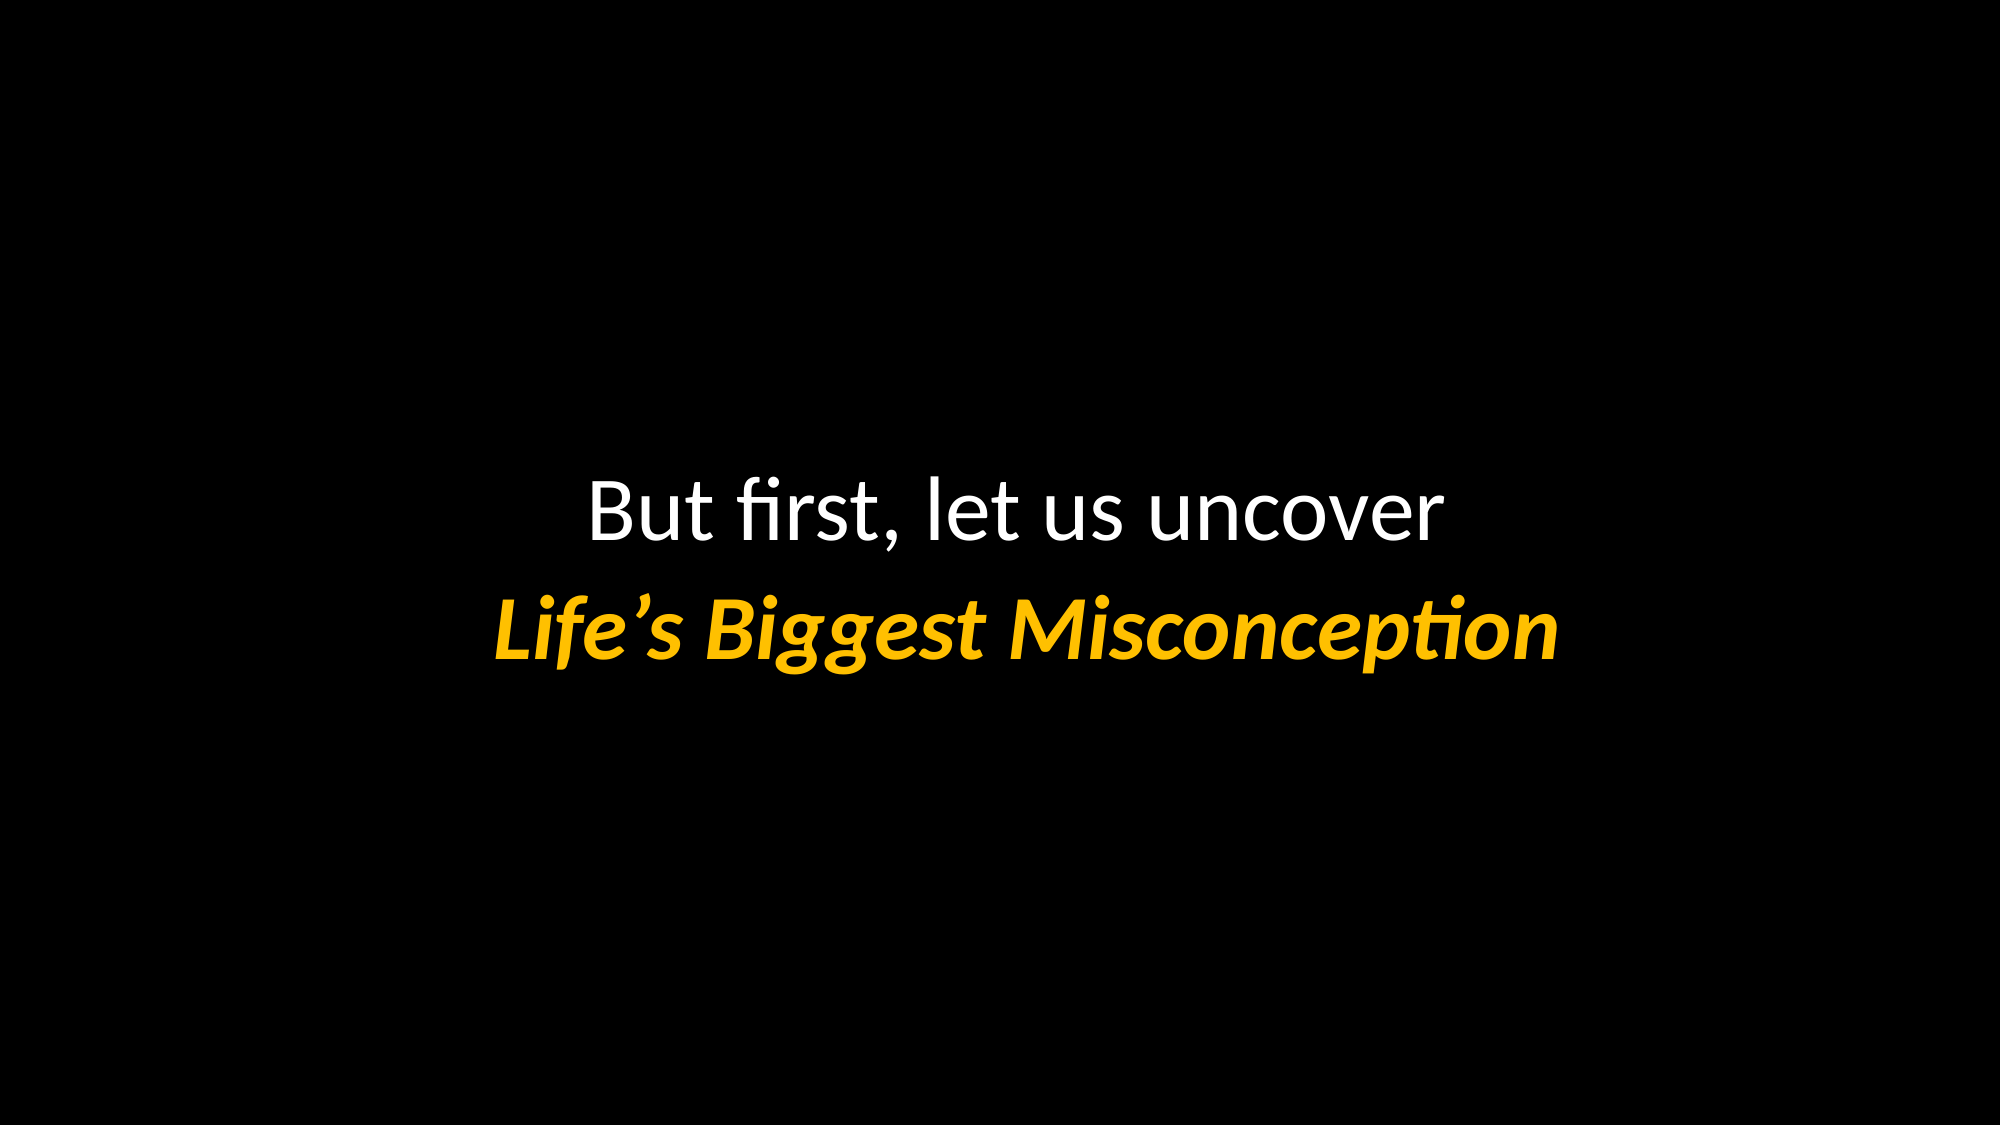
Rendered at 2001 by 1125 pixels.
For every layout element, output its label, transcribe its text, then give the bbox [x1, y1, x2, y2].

list But first, let us uncover Life’s Biggest Misconception [148, 453, 1908, 811]
